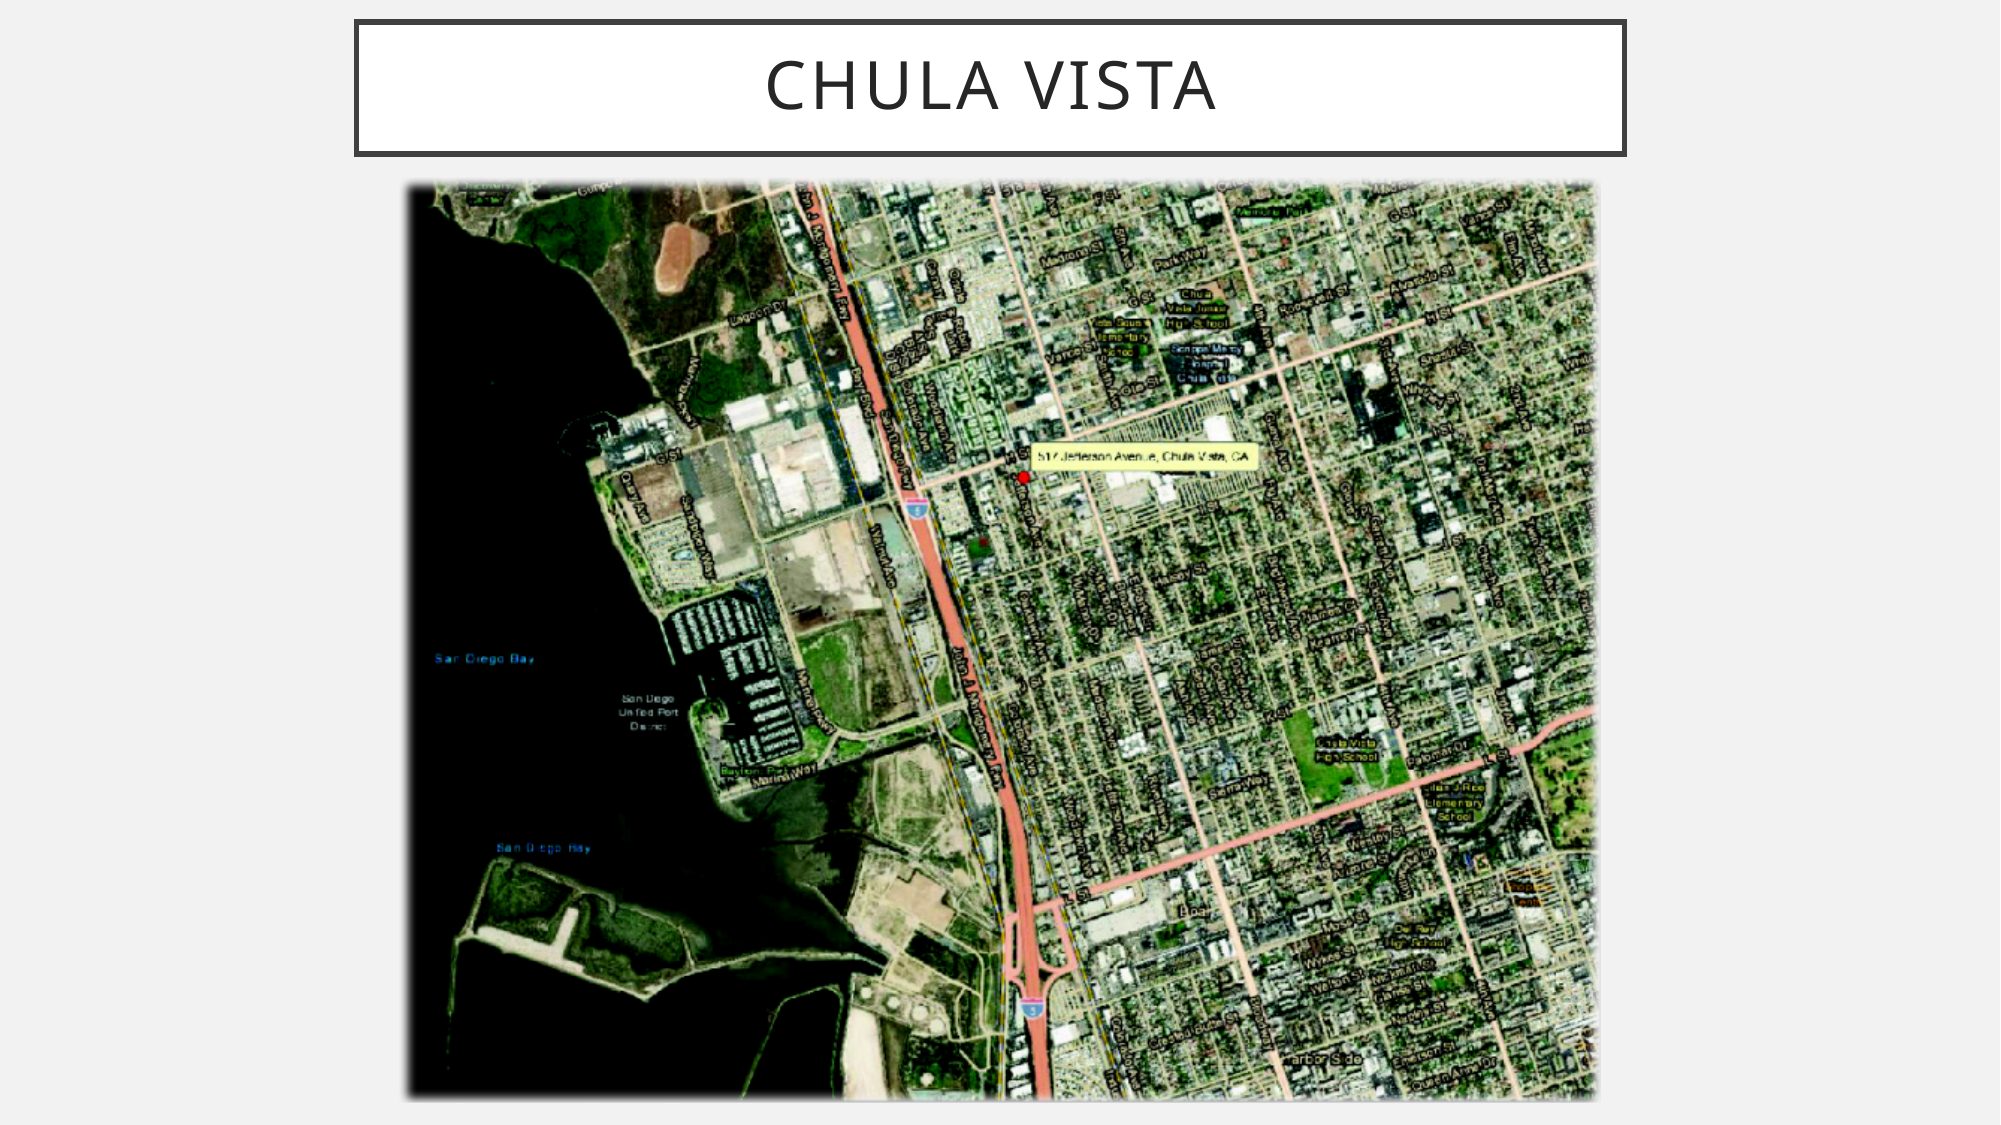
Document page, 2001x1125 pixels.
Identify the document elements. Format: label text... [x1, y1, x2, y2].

picture [399, 177, 1601, 1106]
title Chula Vista [354, 19, 1627, 157]
